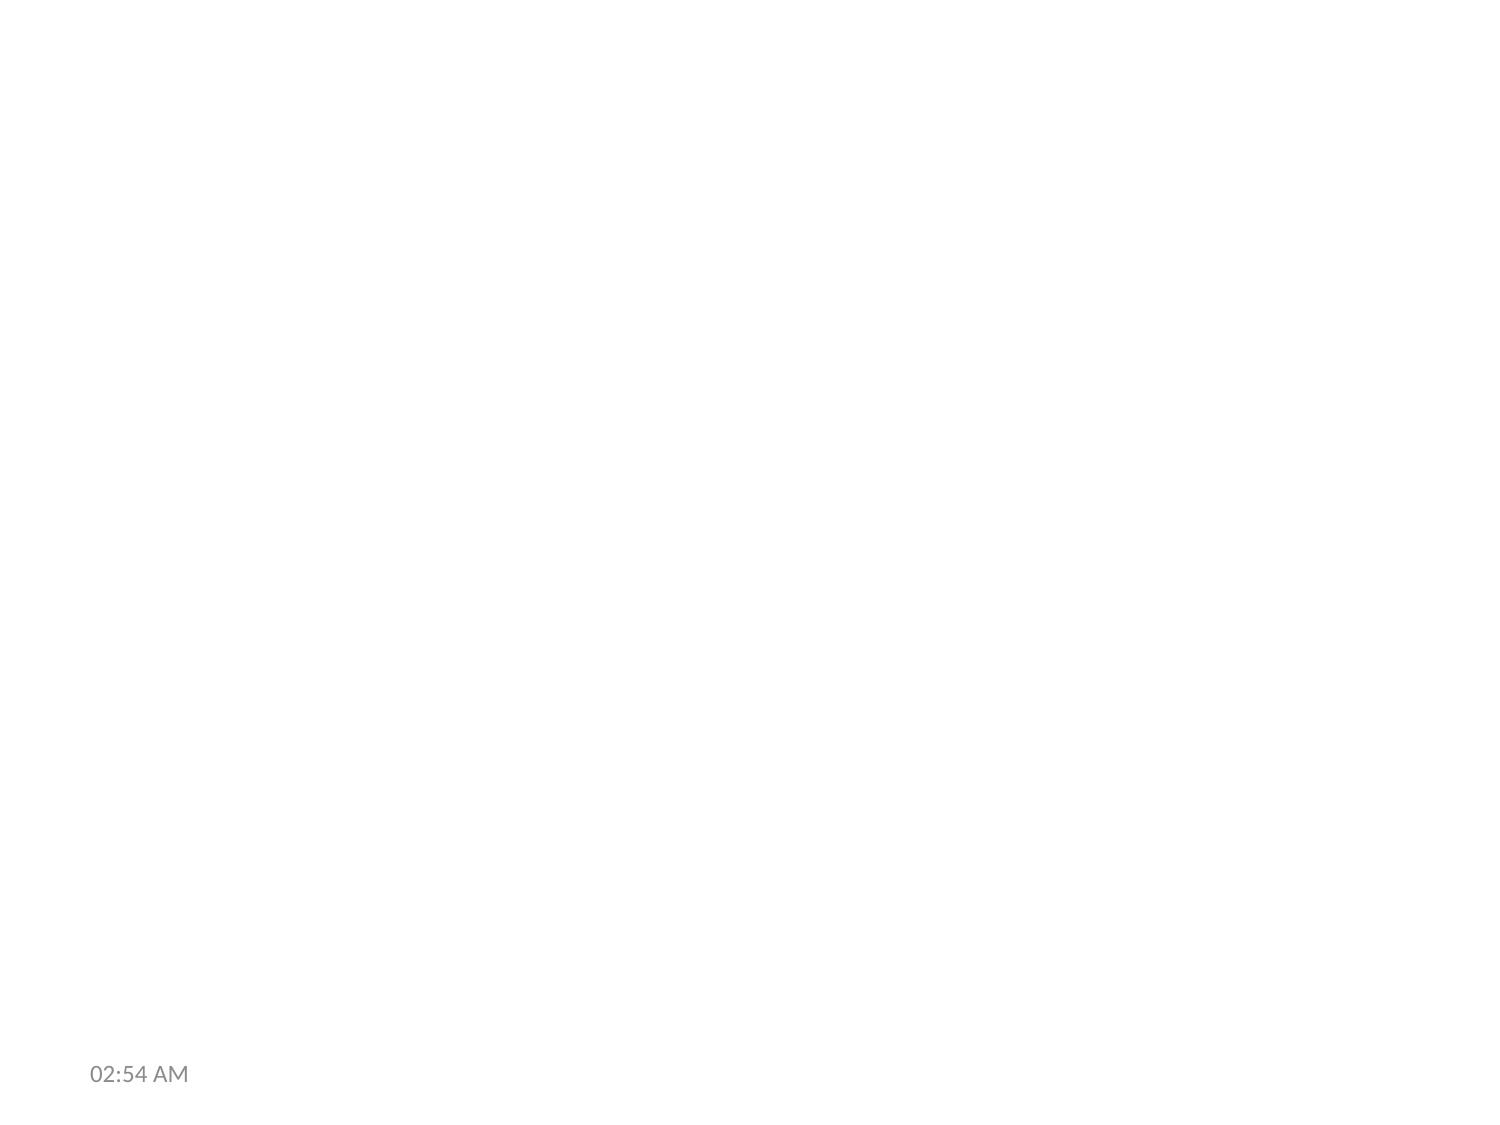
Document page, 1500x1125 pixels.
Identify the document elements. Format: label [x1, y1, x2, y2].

slide_number [75, 1042, 425, 1103]
